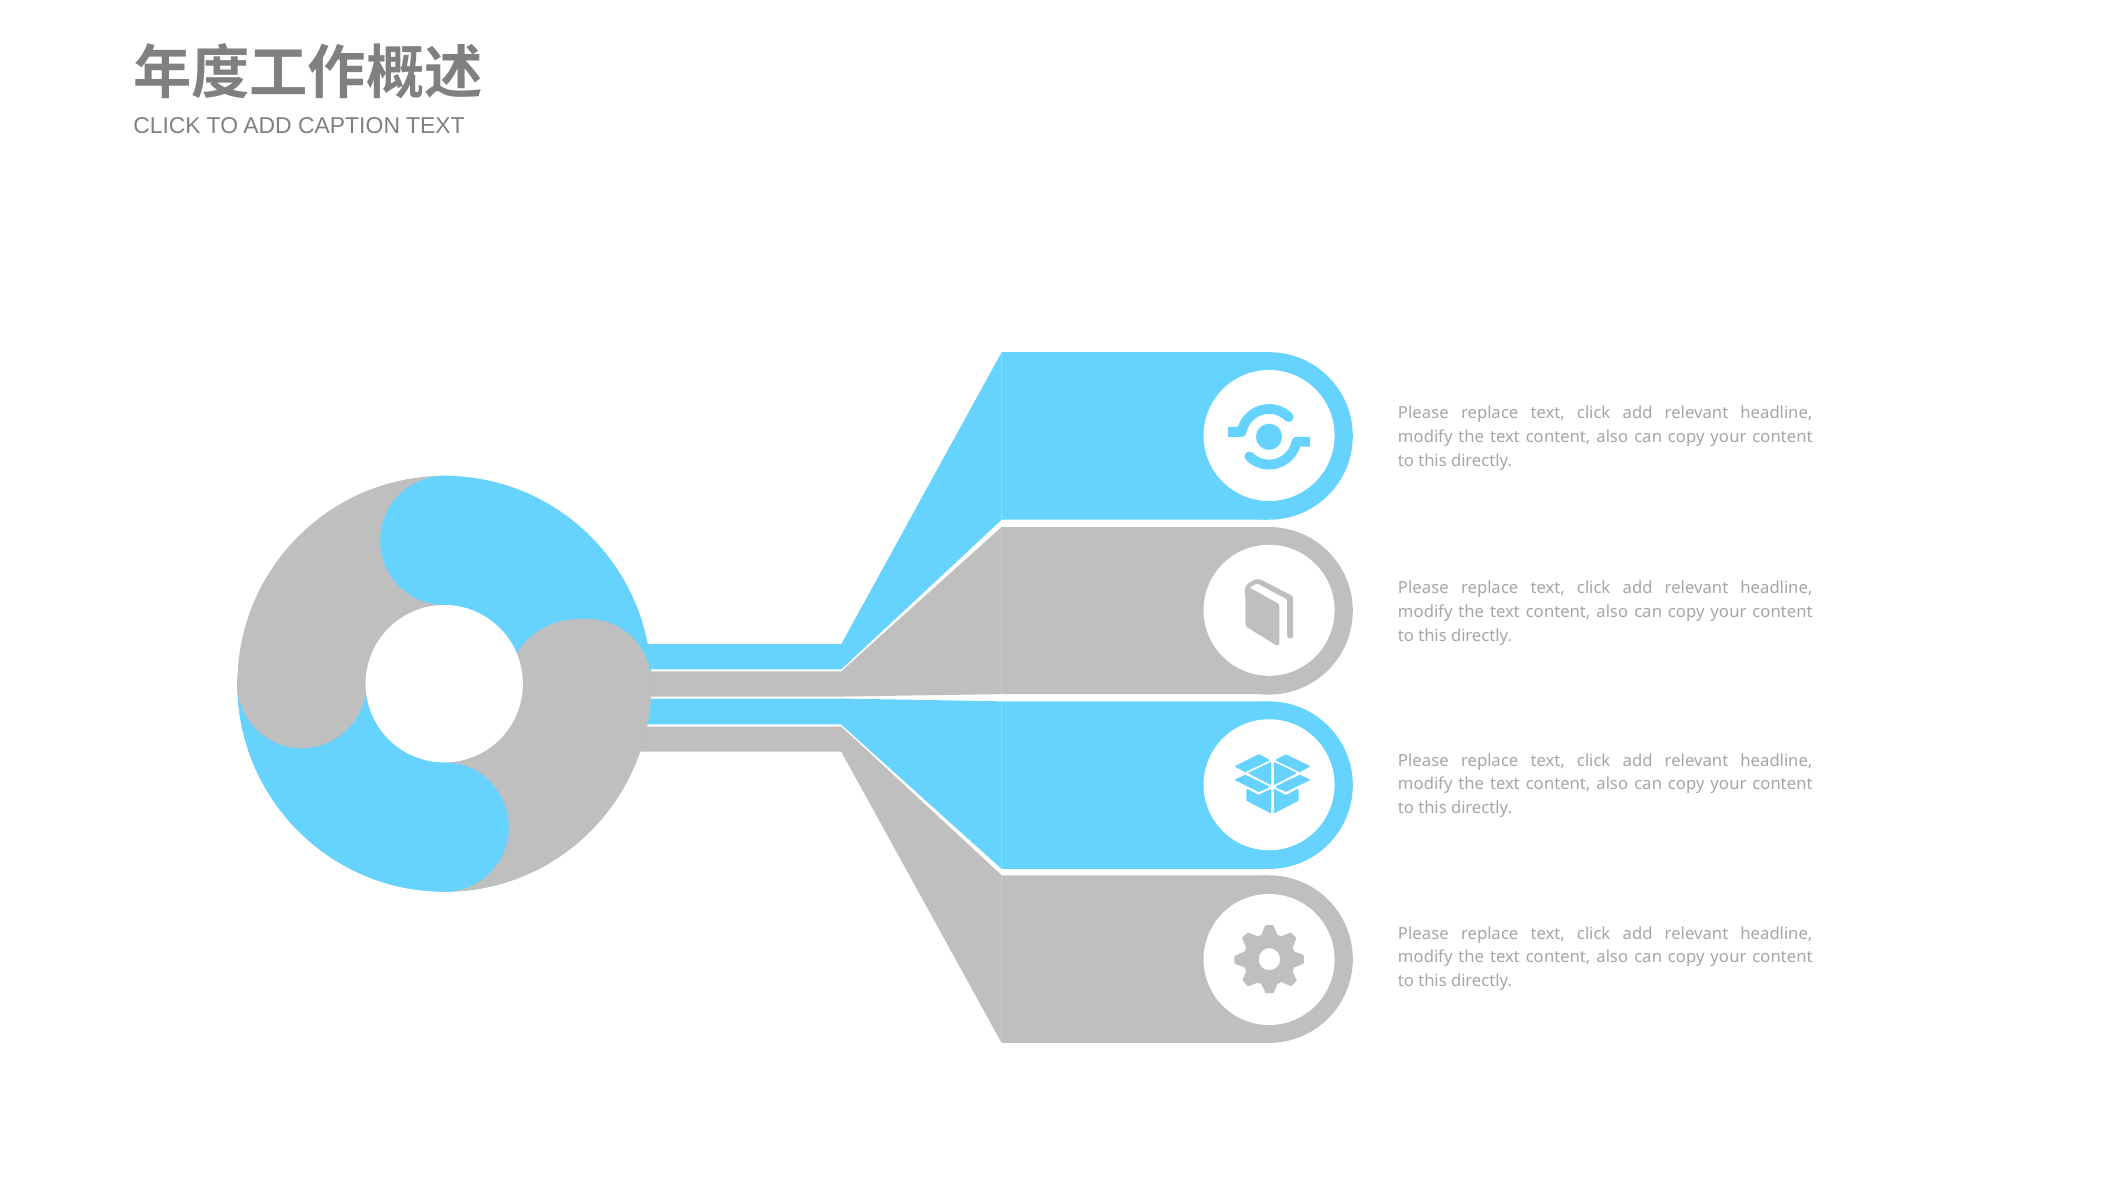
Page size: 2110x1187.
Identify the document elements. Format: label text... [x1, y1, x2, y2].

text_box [652, 698, 1353, 726]
list Please replace text, click add relevant headline, modify the text content, also can copy your content to this directly. [1397, 397, 1814, 572]
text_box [639, 352, 1353, 526]
list Please replace text, click add relevant headline, modify the text content, also can copy your content to this directly. [1397, 572, 1814, 745]
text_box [652, 526, 1353, 697]
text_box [639, 726, 1353, 1043]
text_box 年度工作概述 [133, 35, 513, 106]
list Please replace text, click add relevant headline, modify the text content, also can copy your content to this directly. [1397, 745, 1814, 918]
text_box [237, 475, 652, 892]
list Please replace text, click add relevant headline, modify the text content, also can copy your content to this directly. [1397, 918, 1814, 1187]
text_box CLICK TO ADD CAPTION TEXT [133, 110, 513, 138]
